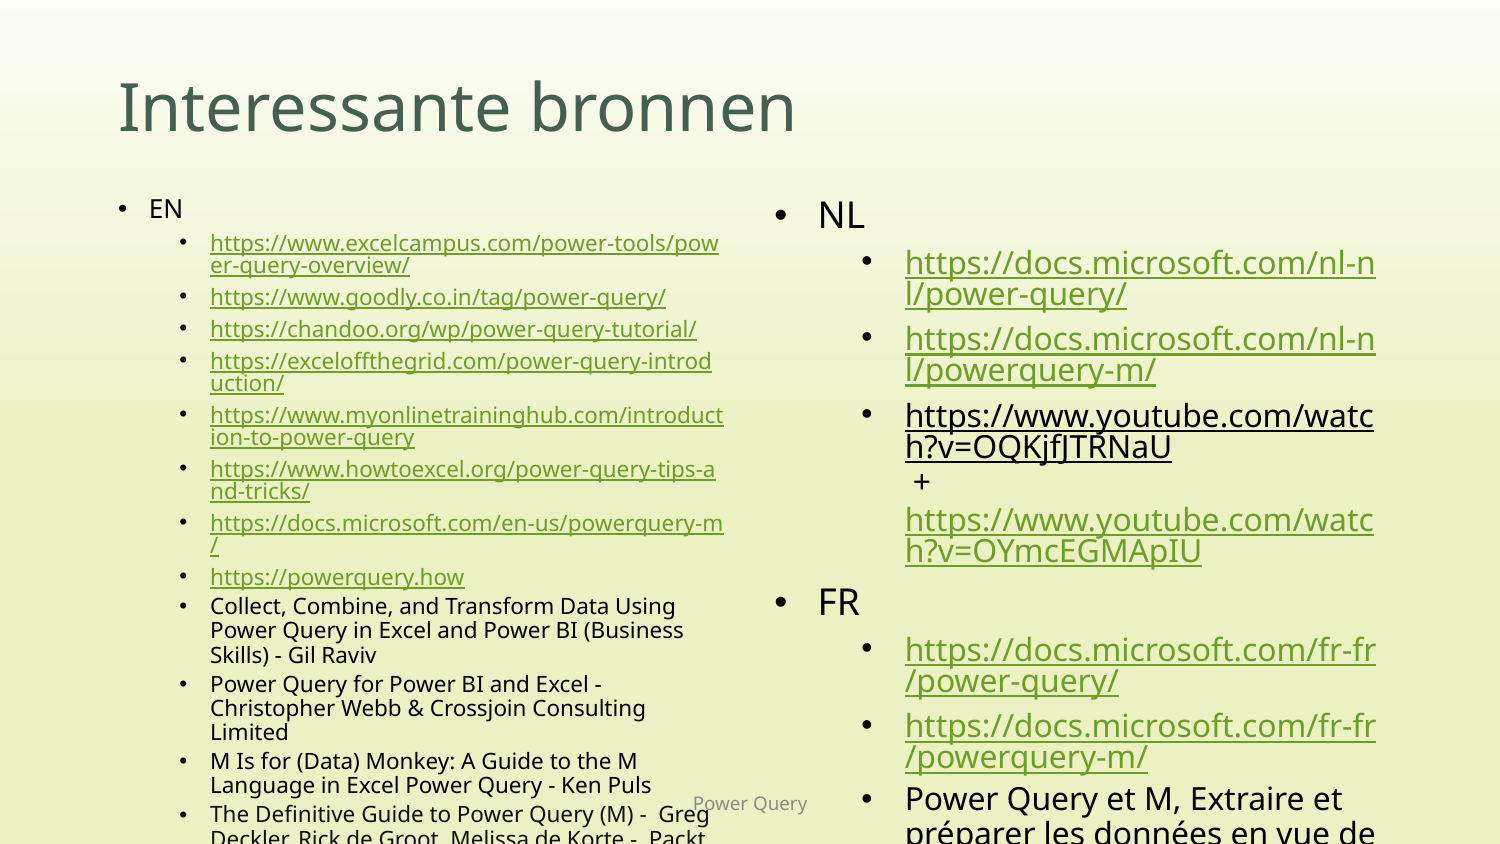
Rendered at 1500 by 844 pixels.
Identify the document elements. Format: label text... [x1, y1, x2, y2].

footer Power Query [496, 782, 1004, 827]
list EN https://www.excelcampus.com/power-tools/power-query-overview/ https://www.goodly.co.in/tag/power-query/ https://chandoo.org/wp/power-query-tutorial/ https://exceloffthegrid.com/power-query-introduction/ https://www.myonlinetraininghub.com/introduction-to-power-query https://www.howtoexcel.org/power-query-tips-and-tricks/ https://docs.microsoft.com/en-us/powerquery-m/ https://powerquery.how Collect, Combine, and Transform Data Using Power Query in Excel and Power BI (Business Skills) - Gil Raviv Power Query for Power BI and Excel - Christopher Webb & Crossjoin Consulting Limited M Is for (Data) Monkey: A Guide to the M Language in Excel Power Query - Ken Puls The Definitive Guide to Power Query (M) - Greg Deckler, Rick de Groot, Melissa de Korte - Packt [103, 188, 741, 760]
list NL https://docs.microsoft.com/nl-nl/power-query/ https://docs.microsoft.com/nl-nl/powerquery-m/ https://www.youtube.com/watch?v=OQKjfJTRNaU + https://www.youtube.com/watch?v=OYmcEGMApIU FR https://docs.microsoft.com/fr-fr/power-query/ https://docs.microsoft.com/fr-fr/powerquery-m/ Power Query et M, Extraire et préparer les données en vue de leur exploitation dans Excel ou Power BI, André Meyer, 2021 [759, 188, 1397, 760]
title Interessante bronnen [103, 44, 1397, 176]
